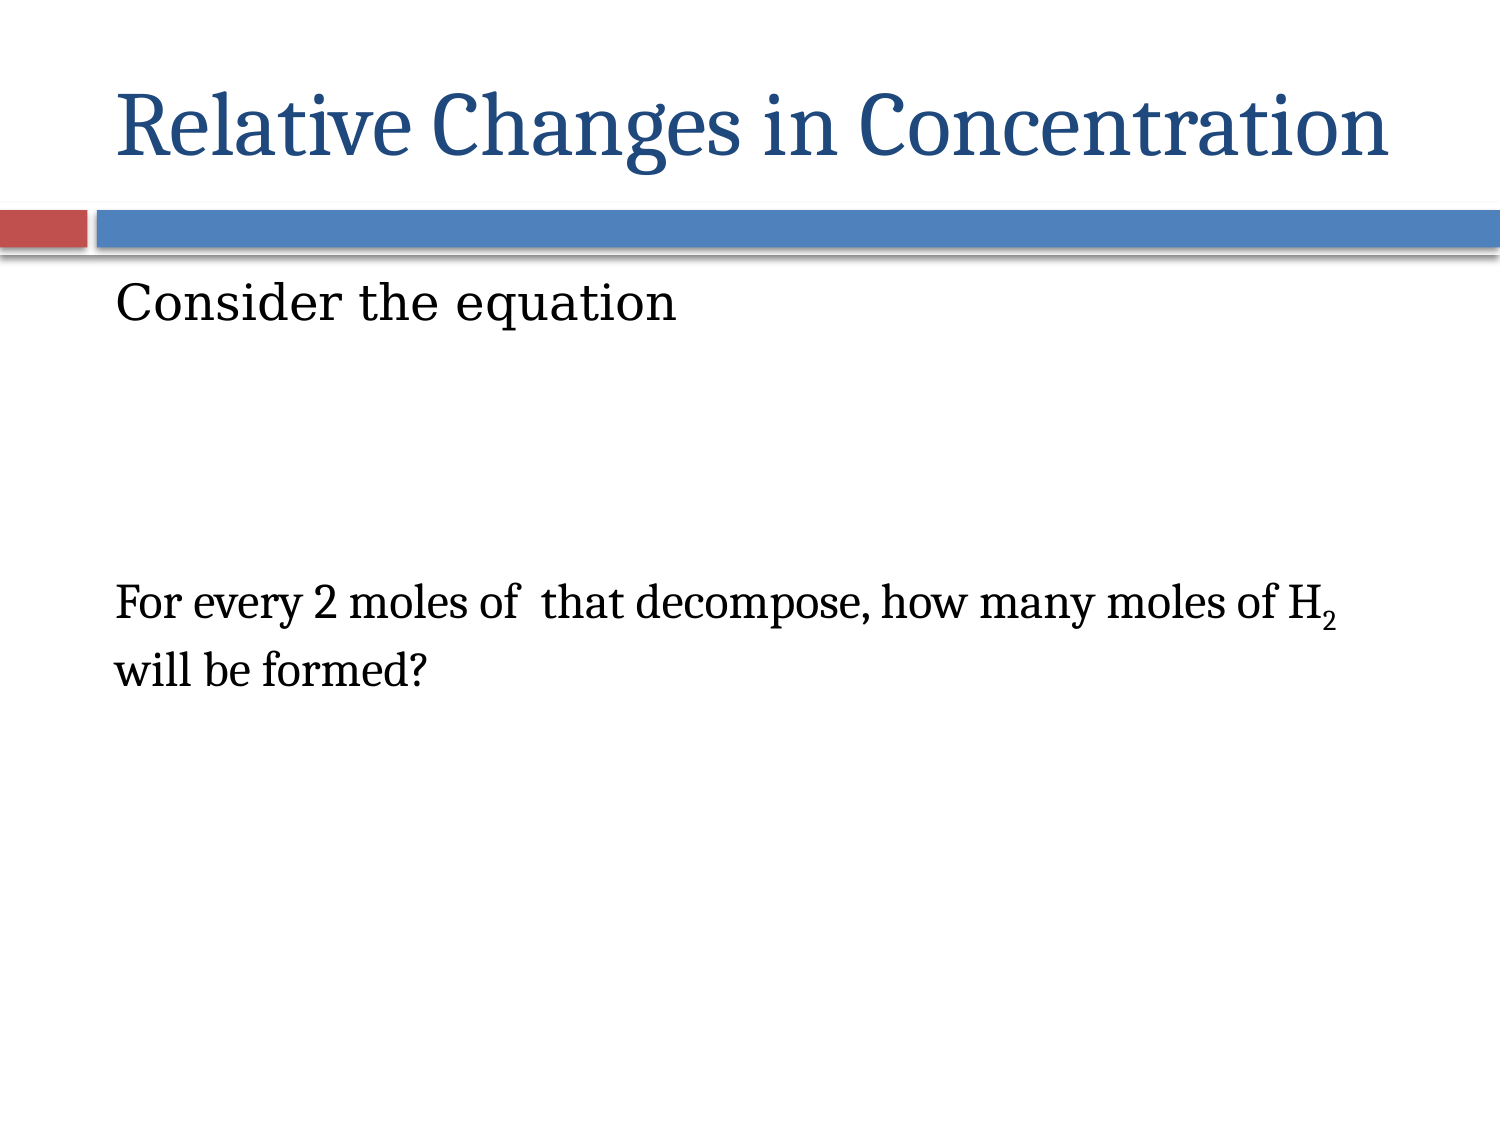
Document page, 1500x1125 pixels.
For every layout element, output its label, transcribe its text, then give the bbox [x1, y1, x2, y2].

title Relative Changes in Concentration [100, 37, 1438, 200]
